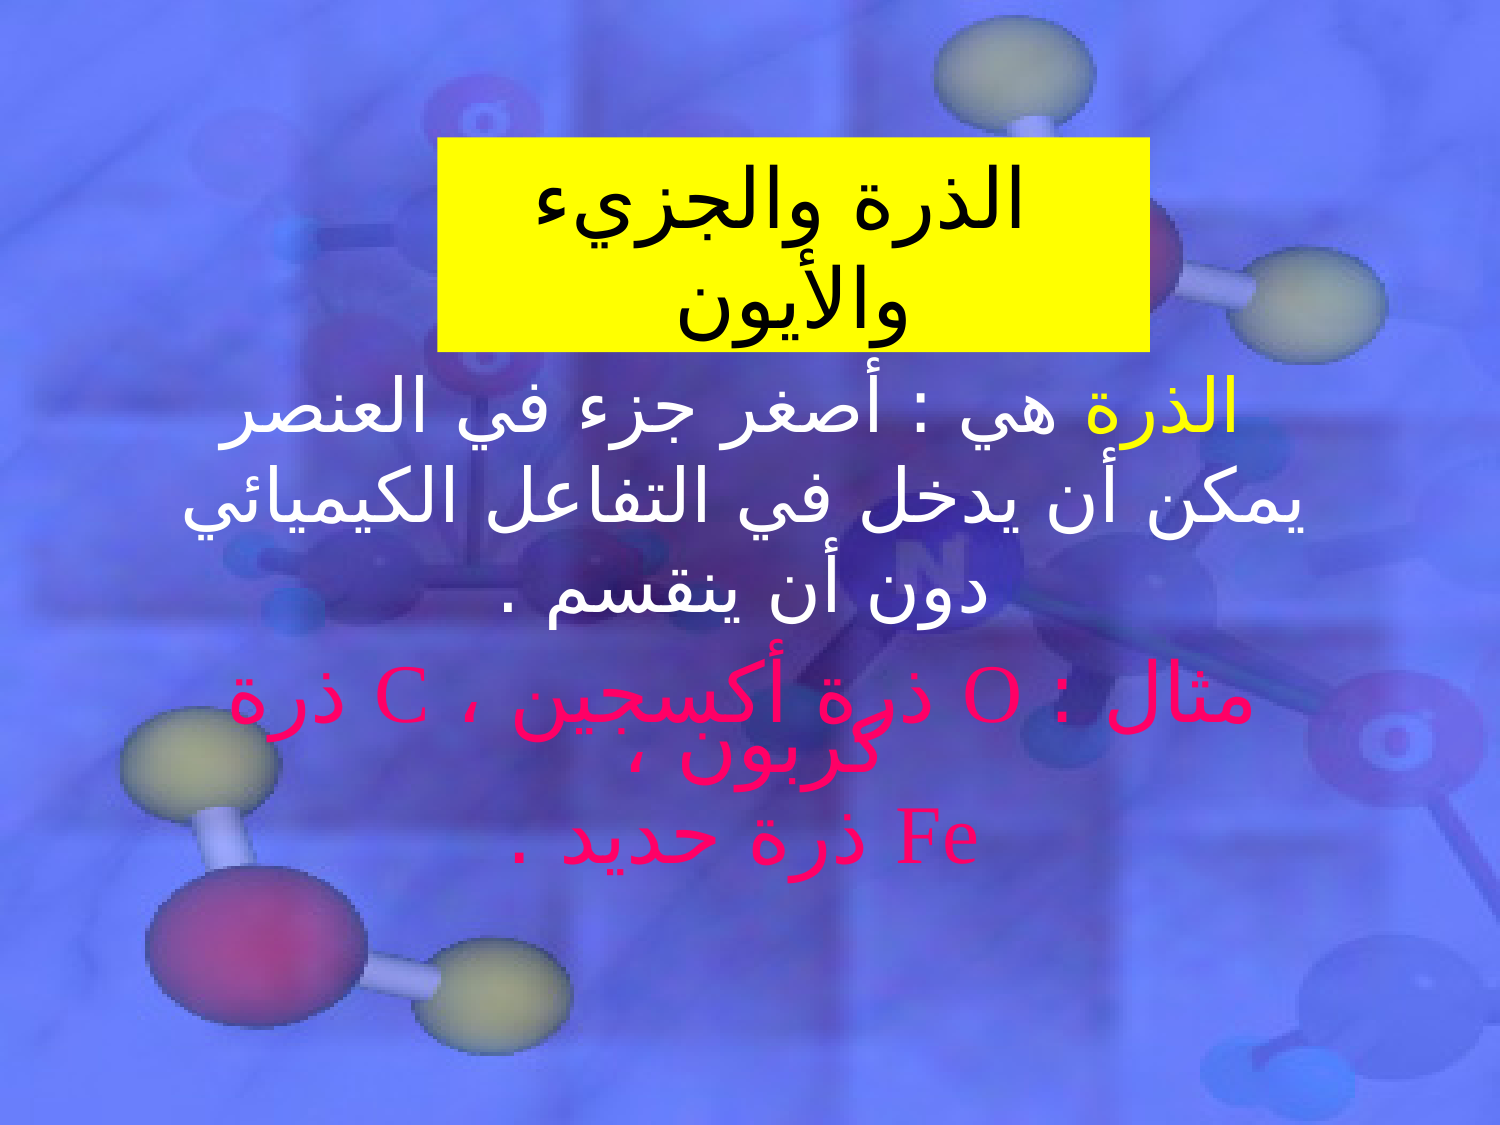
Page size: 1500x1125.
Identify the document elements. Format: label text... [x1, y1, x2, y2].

text_box الذرة هي : أصغر جزء في العنصر يمكن أن يدخل في التفاعل الكيميائي دون أن ينقسم . [137, 349, 1350, 635]
text_box الذرة والجزيء والأيون [437, 137, 1150, 349]
text_box مثال : O ذرة أكسجين ، C ذرة كربون ، Fe ذرة حديد . [74, 674, 1438, 882]
picture [0, 0, 1500, 1125]
